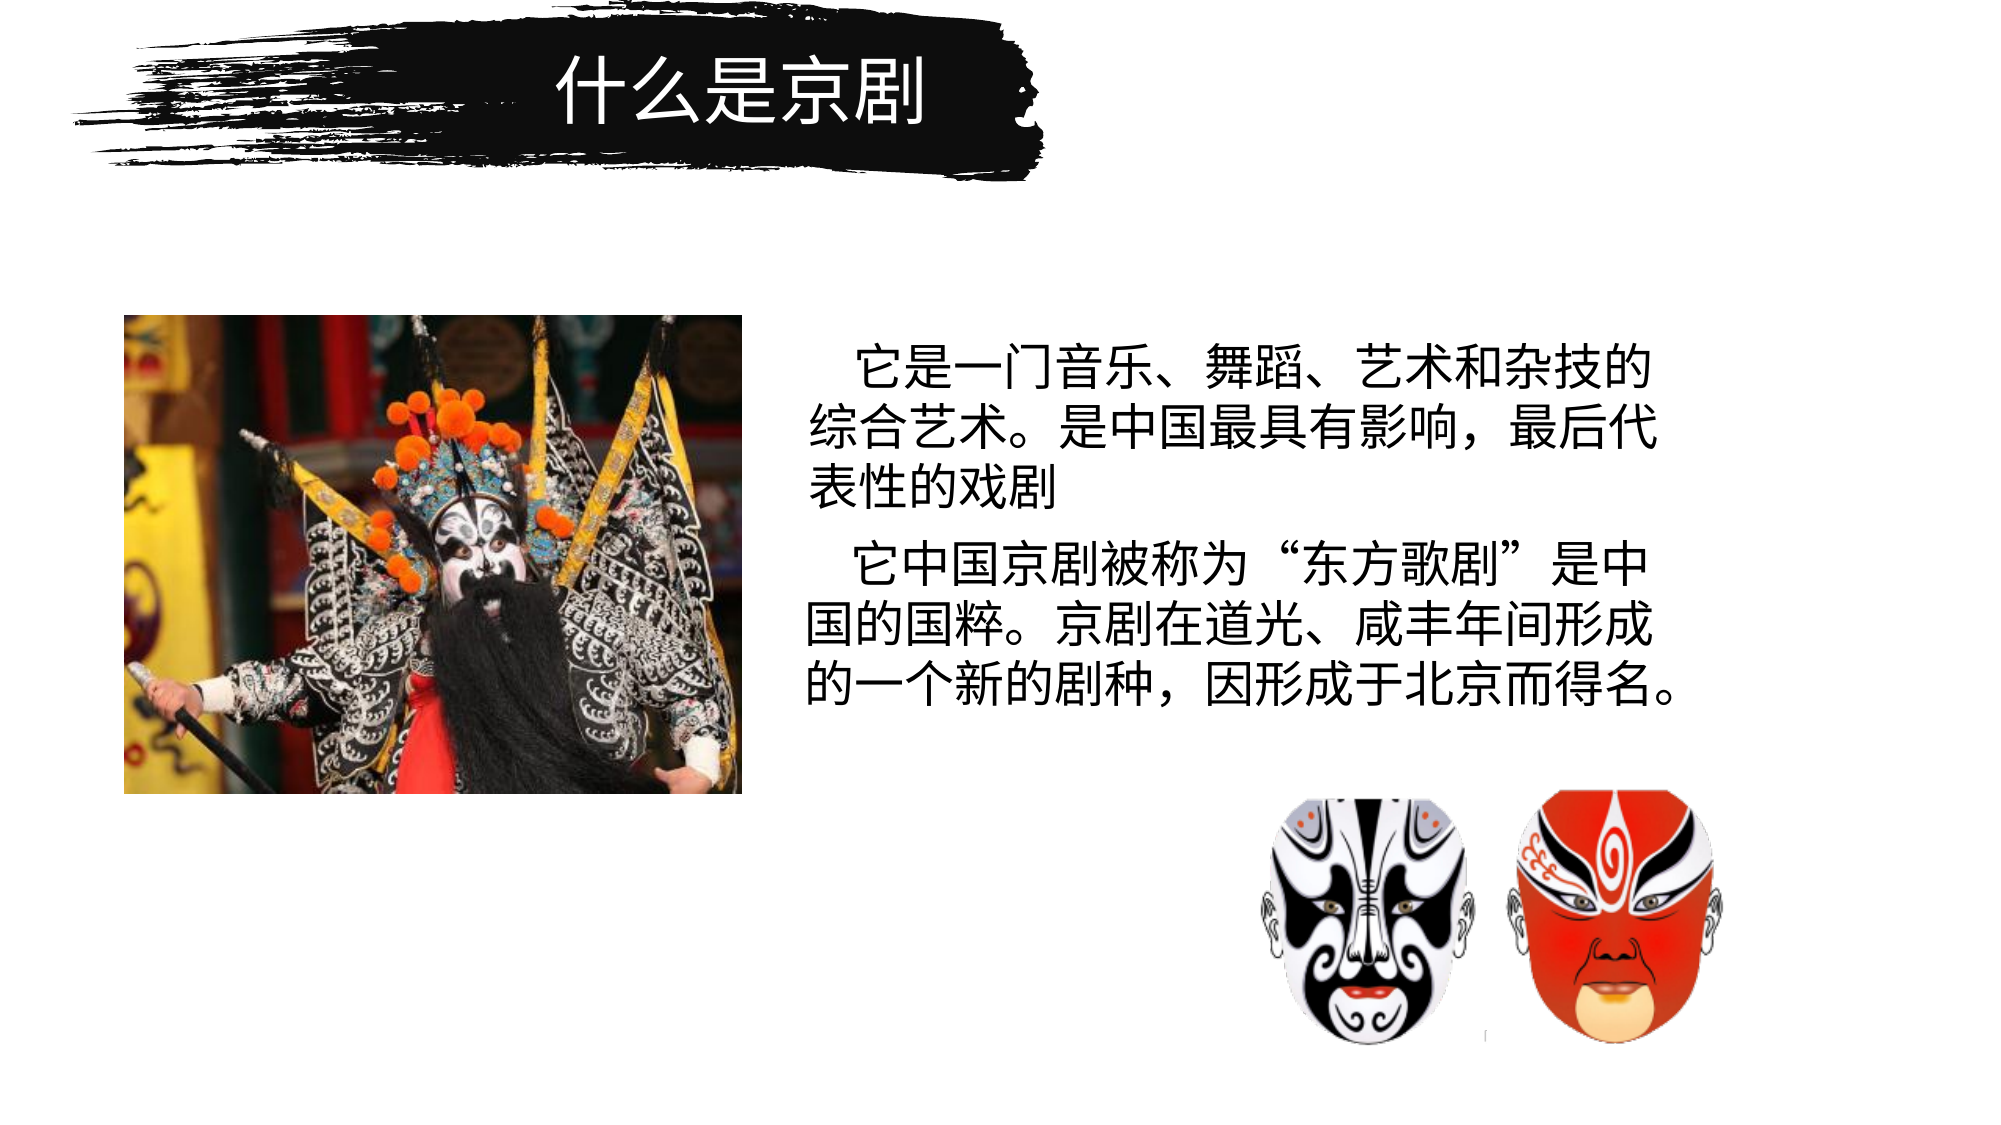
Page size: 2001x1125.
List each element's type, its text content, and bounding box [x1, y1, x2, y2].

text_box 它中国京剧被称为“东方歌剧”是中国的国粹。京剧在道光、咸丰年间形成的一个新的剧种，因形成于北京而得名。 [789, 525, 1692, 721]
text_box [70, 0, 1046, 182]
text_box 它是一门音乐、舞蹈、艺术和杂技的综合艺术。是中国最具有影响，最后代表性的戏剧 [793, 328, 1696, 524]
title 什么是京剧 [538, 45, 1213, 144]
picture [123, 315, 742, 794]
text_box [1244, 762, 1753, 1053]
